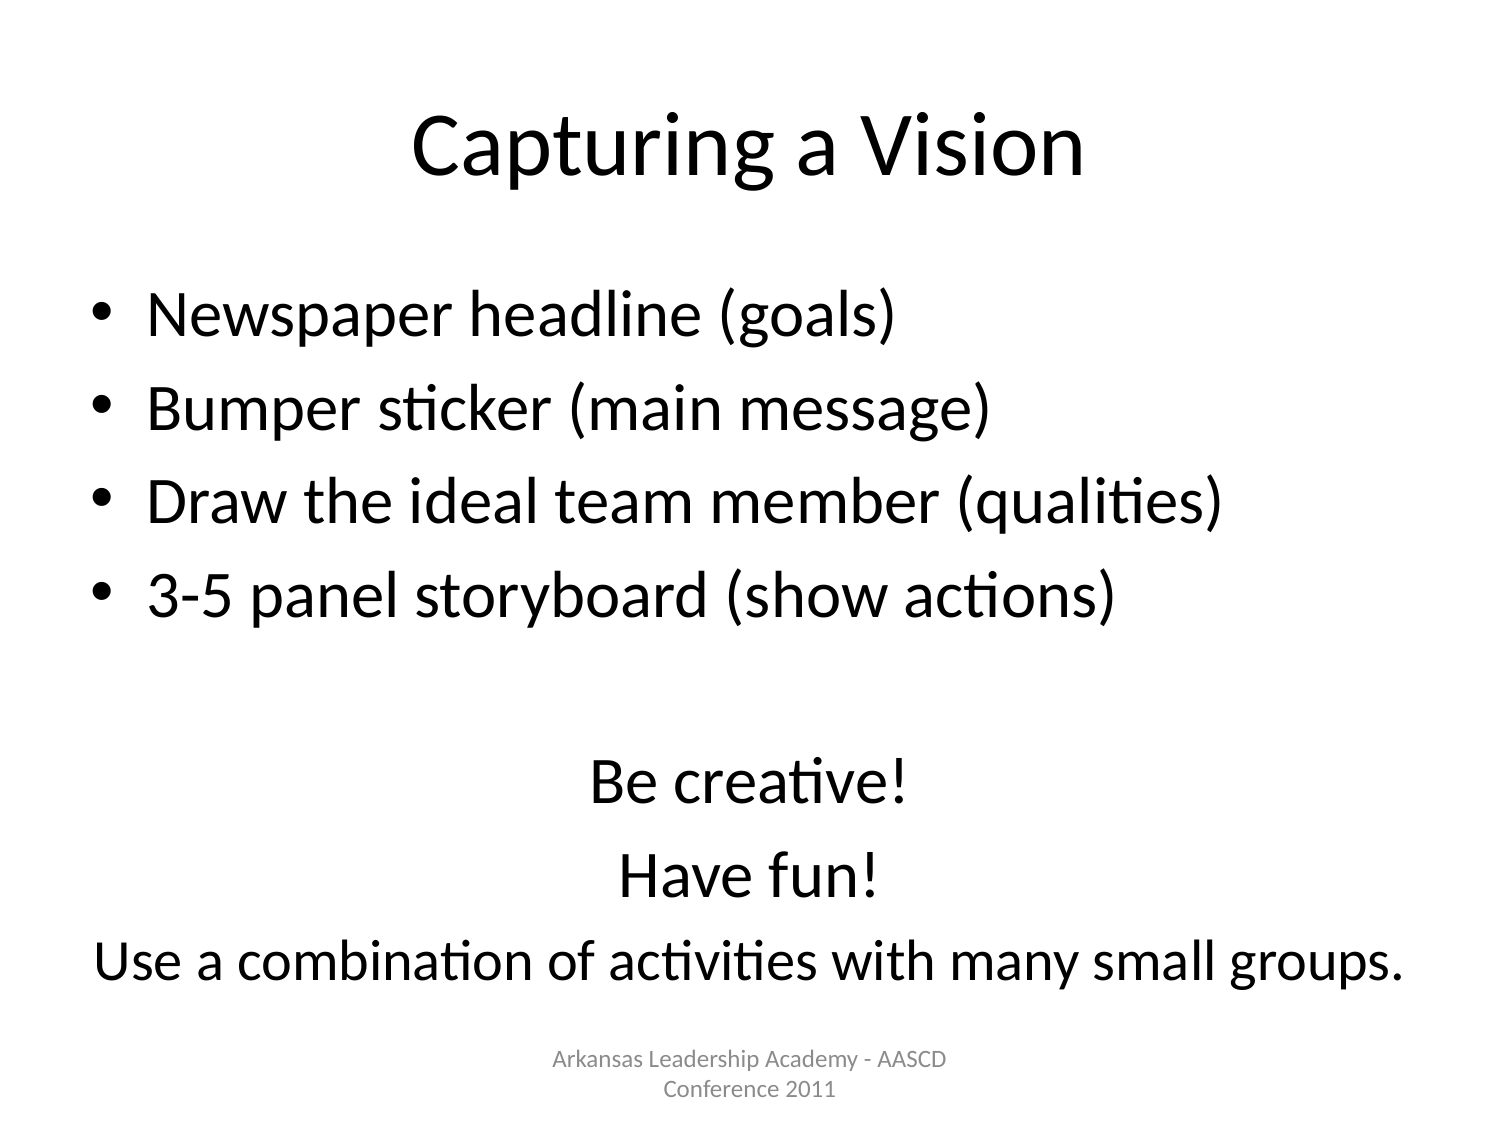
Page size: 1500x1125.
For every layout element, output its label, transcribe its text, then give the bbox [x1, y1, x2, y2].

list Newspaper headline (goals) Bumper sticker (main message) Draw the ideal team member (qualities) 3-5 panel storyboard (show actions) Be creative! Have fun! Use a combination of activities with many small groups. [75, 262, 1425, 1005]
title Capturing a Vision [75, 45, 1425, 233]
footer Arkansas Leadership Academy - AASCD Conference 2011 [512, 1042, 988, 1103]
